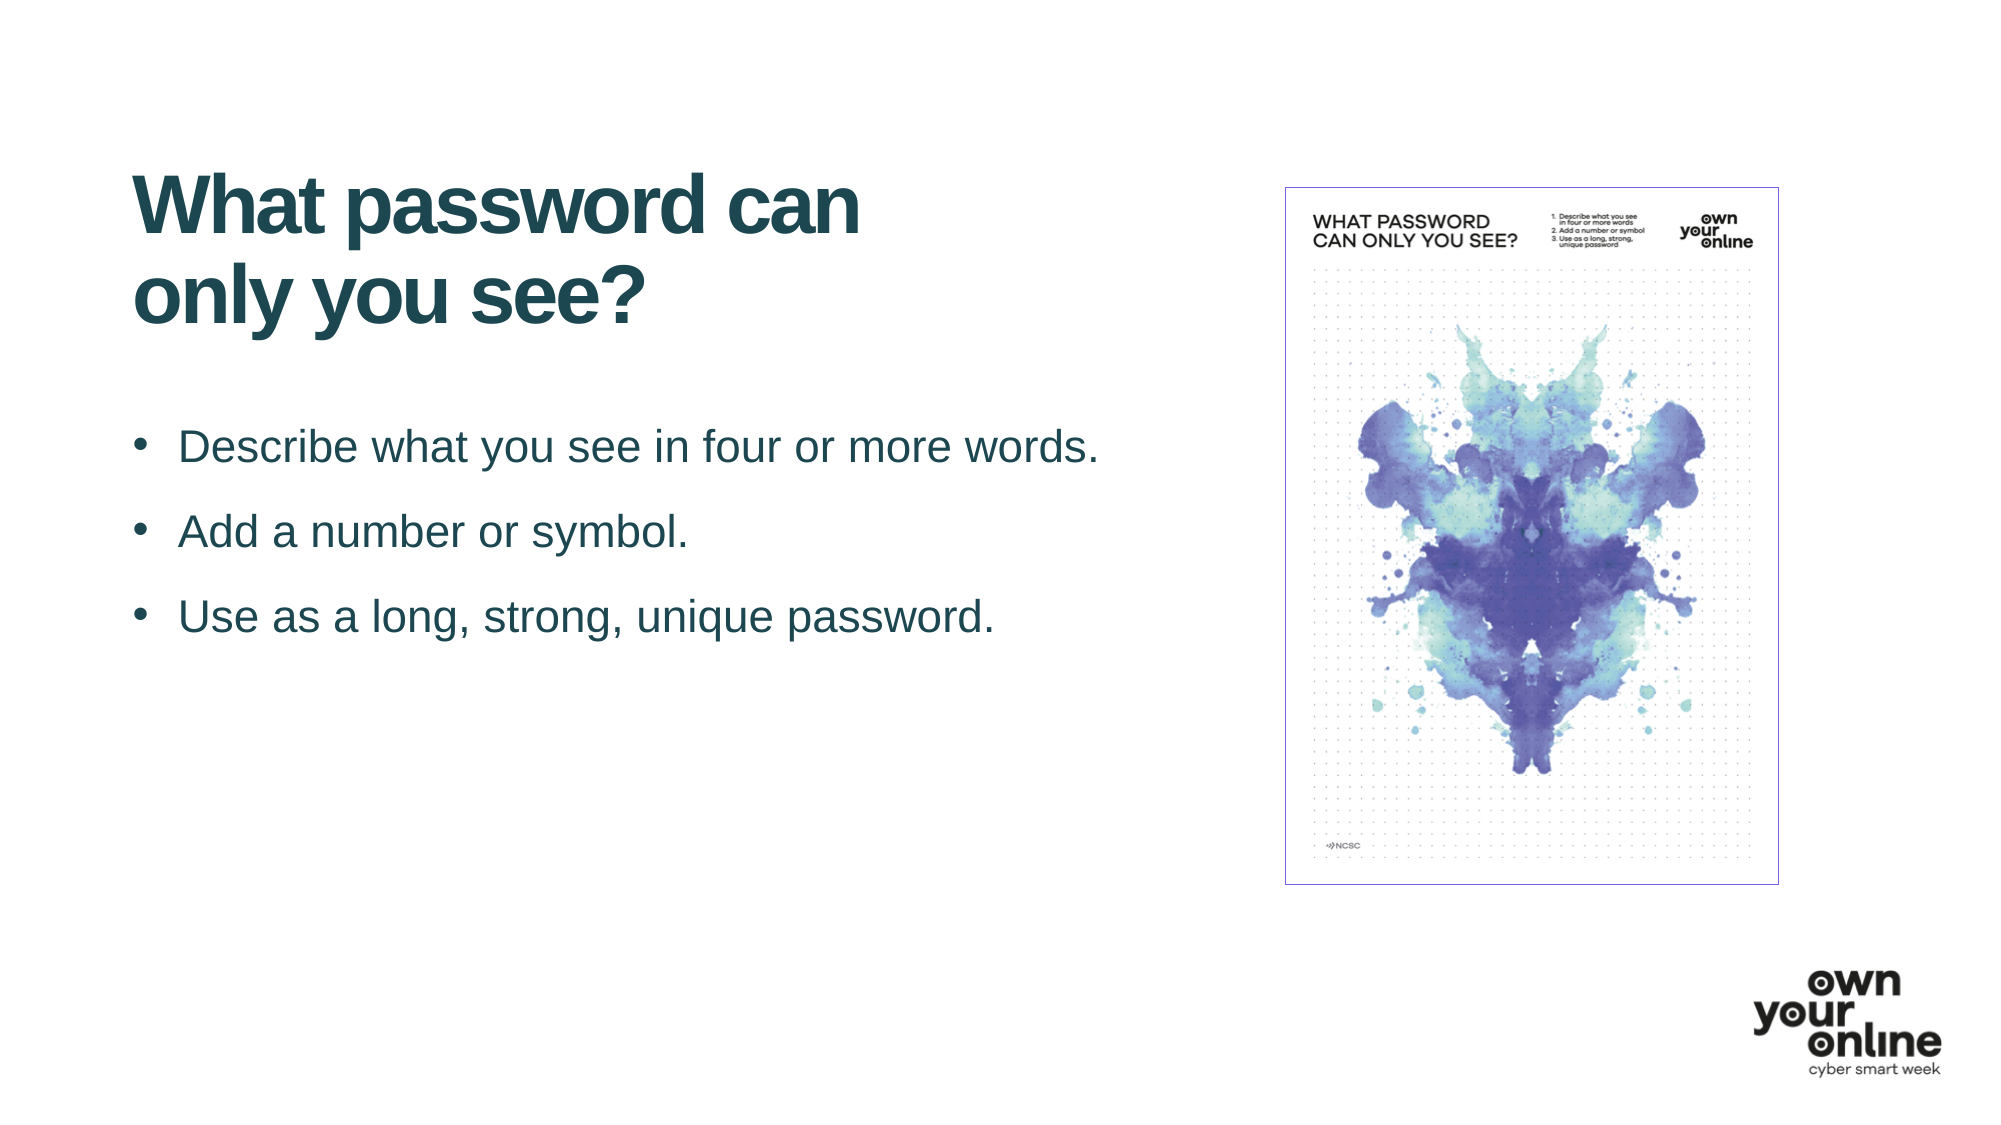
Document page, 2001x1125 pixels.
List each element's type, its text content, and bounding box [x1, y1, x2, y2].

title What password can only you see? [131, 155, 1645, 346]
text_box Describe what you see in four or more words. Add a number or symbol. Use as a long, strong, unique password. [131, 415, 1195, 642]
picture [1751, 967, 1944, 1079]
picture [1285, 187, 1779, 886]
